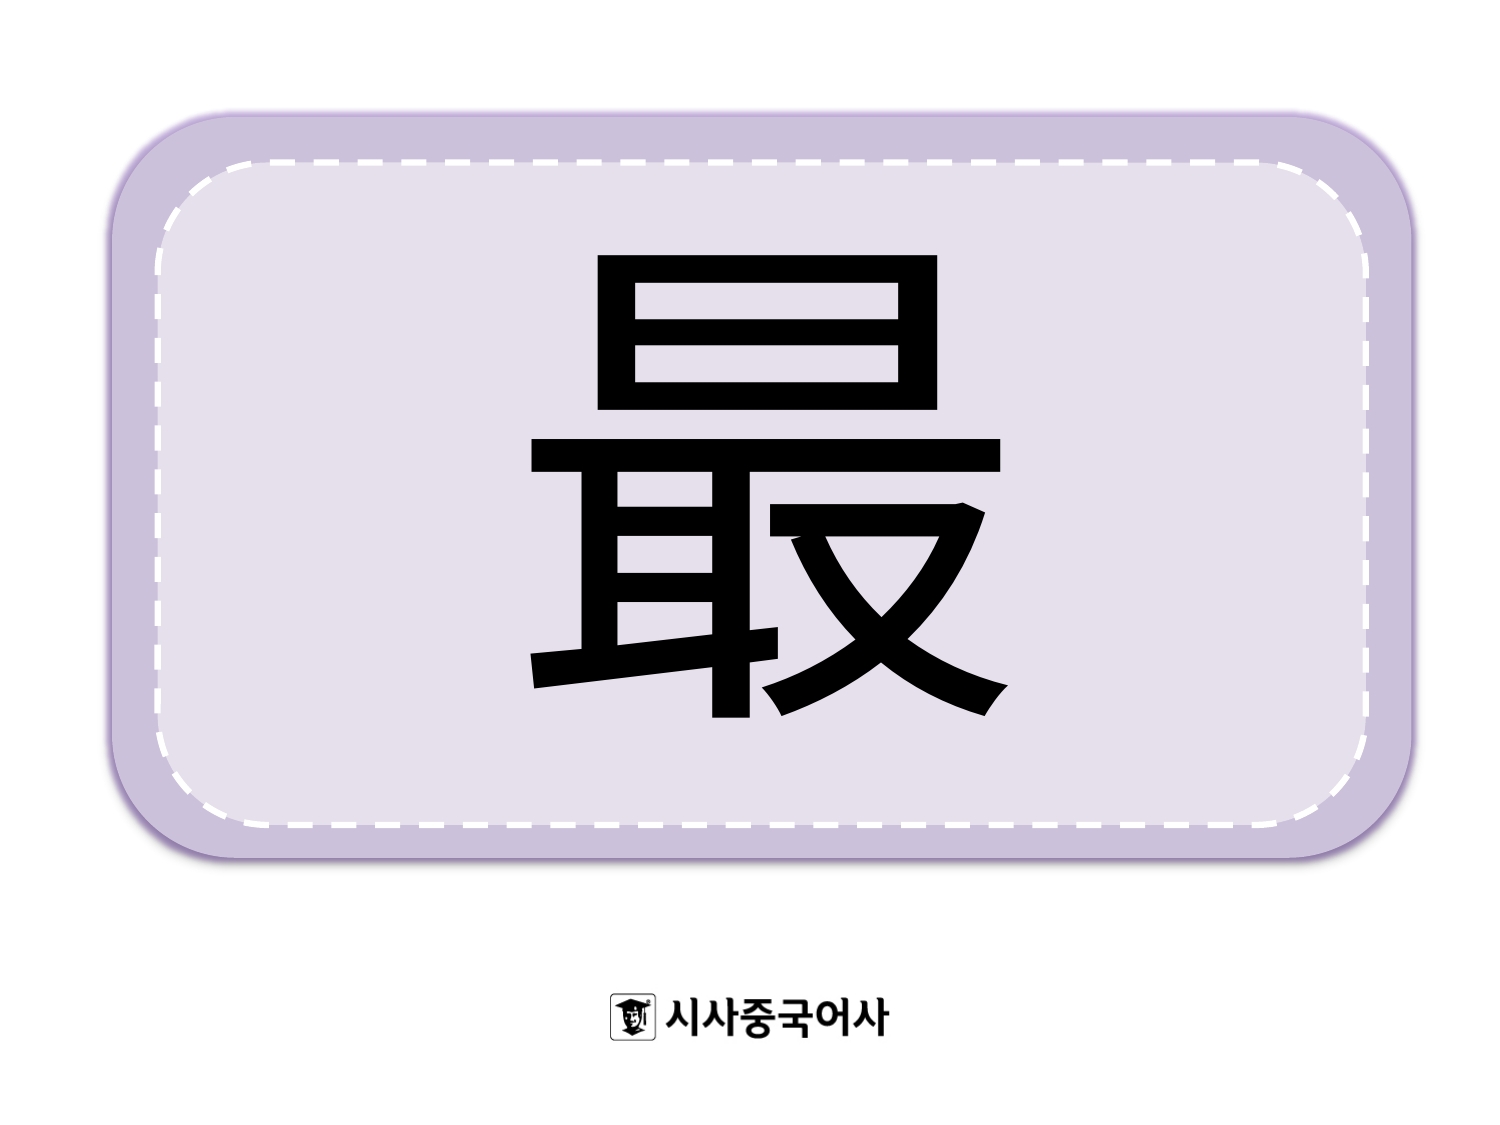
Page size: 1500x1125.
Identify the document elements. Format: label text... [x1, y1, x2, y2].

text_box 最 [162, 137, 1371, 800]
picture [602, 987, 898, 1047]
